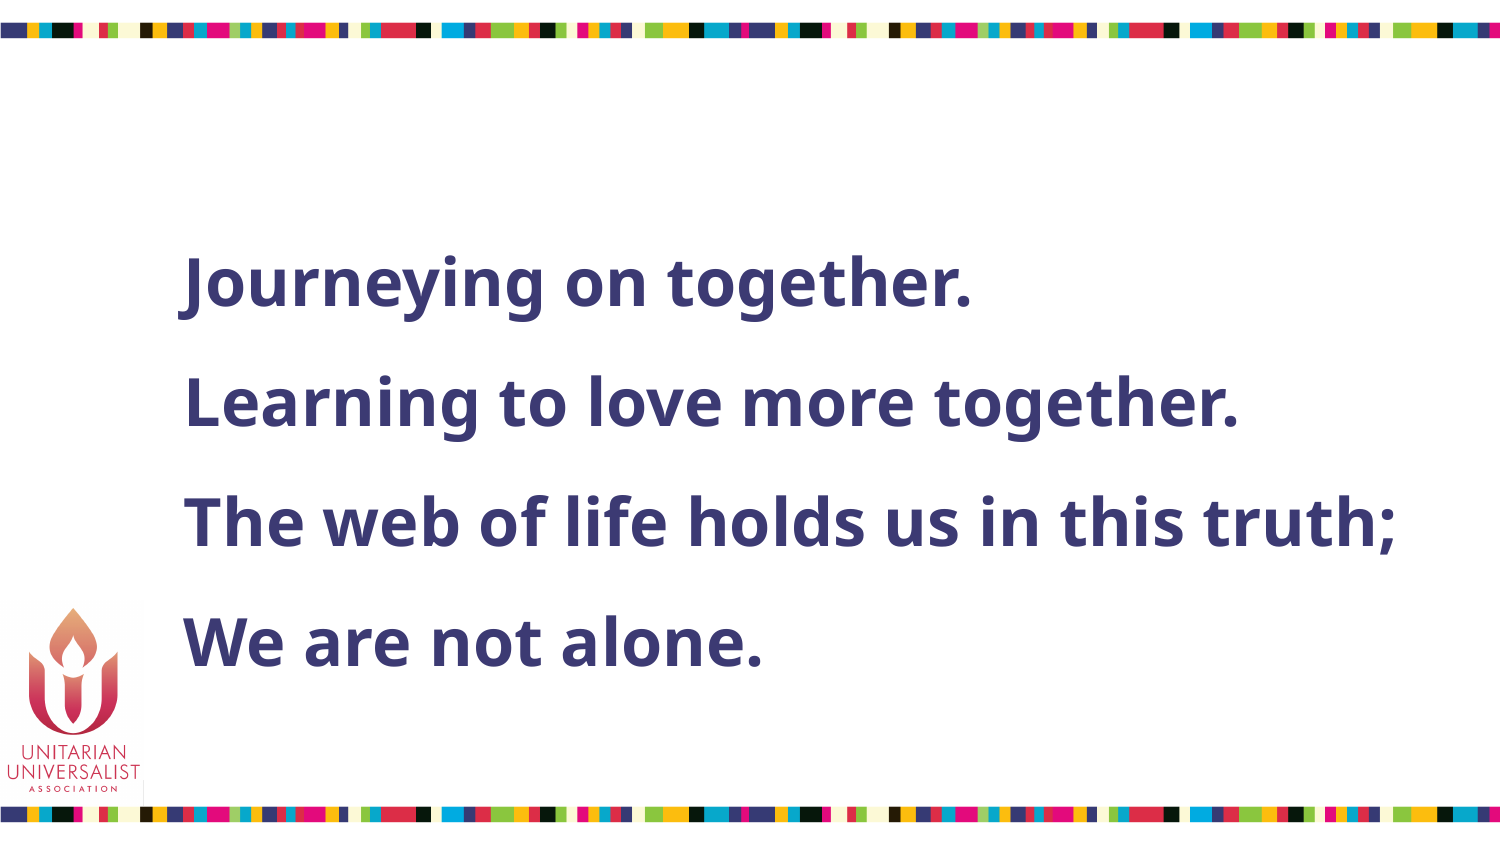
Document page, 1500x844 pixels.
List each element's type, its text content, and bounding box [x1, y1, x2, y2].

picture [0, 600, 1500, 824]
picture [0, 22, 1500, 40]
text_box Journeying on together. Learning to love more together. The web of life holds us in this truth; We are not alone. [168, 184, 1421, 695]
